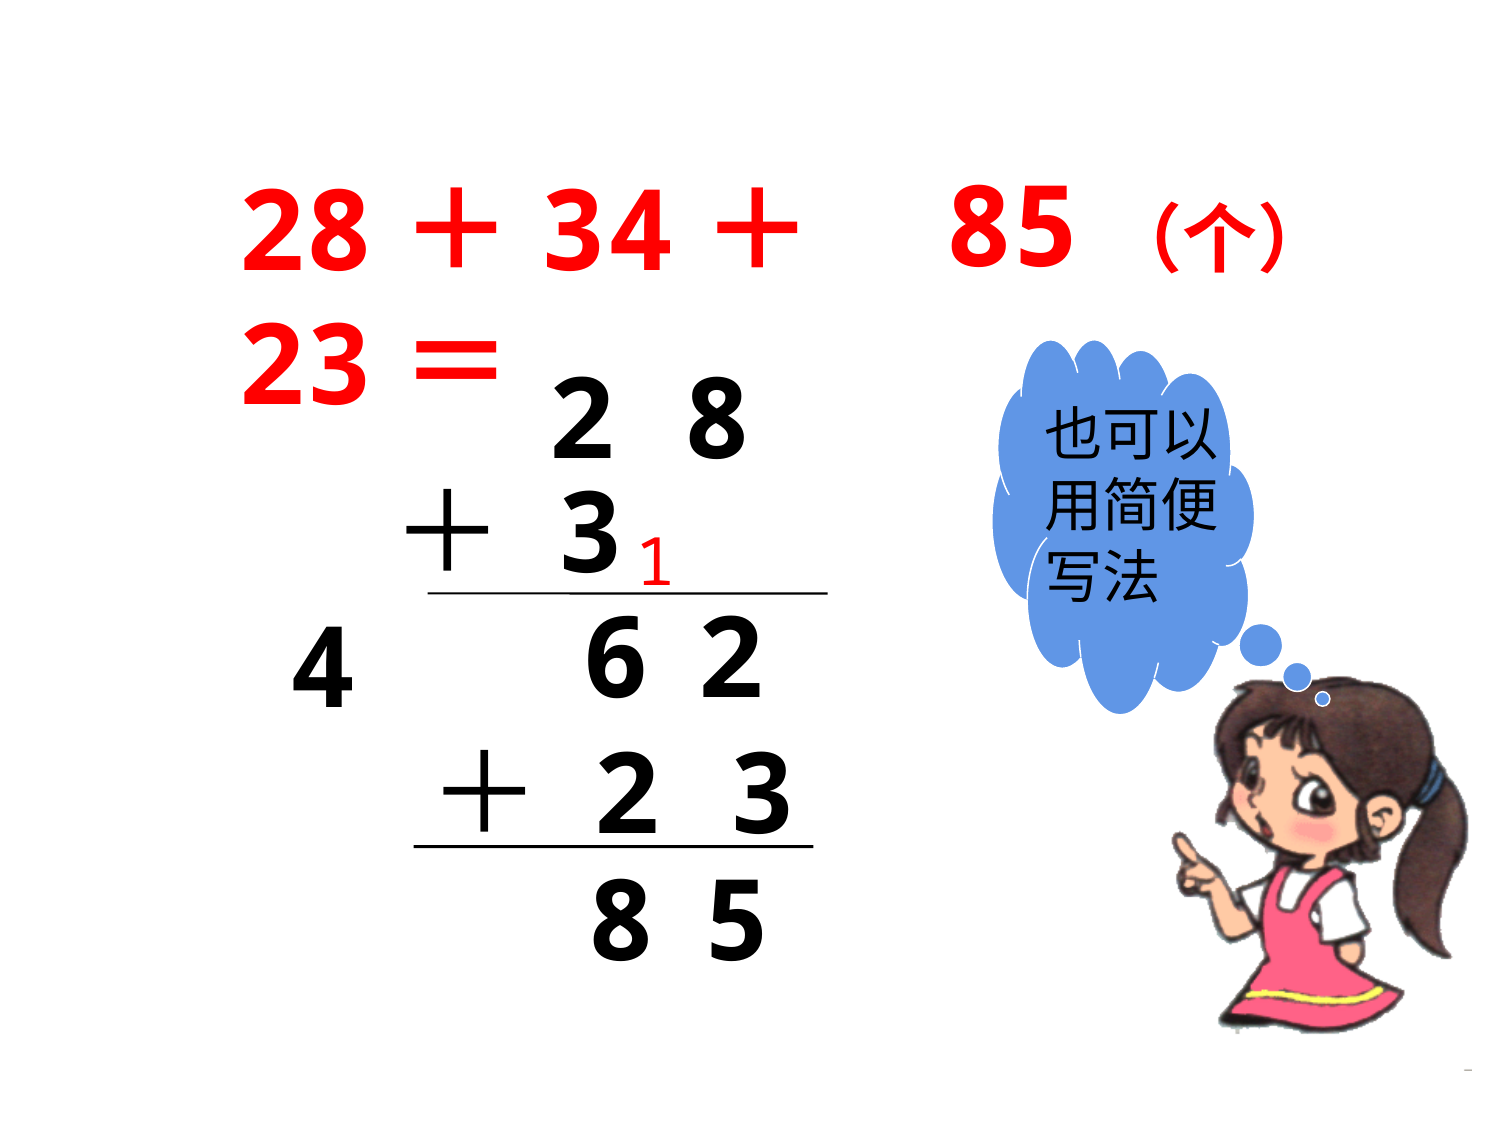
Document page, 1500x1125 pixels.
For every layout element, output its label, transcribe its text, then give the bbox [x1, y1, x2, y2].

text_box 5 [688, 840, 814, 991]
text_box 2 [682, 577, 787, 728]
text_box 2 8 [475, 338, 876, 489]
text_box 6 [567, 577, 682, 593]
text_box 85（个） [930, 146, 1391, 296]
text_box ＋ 2 3 [413, 713, 850, 864]
picture [1155, 635, 1472, 1071]
text_box 28＋34＋23＝ [223, 150, 950, 435]
text_box ＋ 3 4 [274, 452, 769, 738]
text_box 8 [573, 864, 688, 991]
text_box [991, 338, 1317, 714]
text_box 6 [567, 594, 682, 713]
